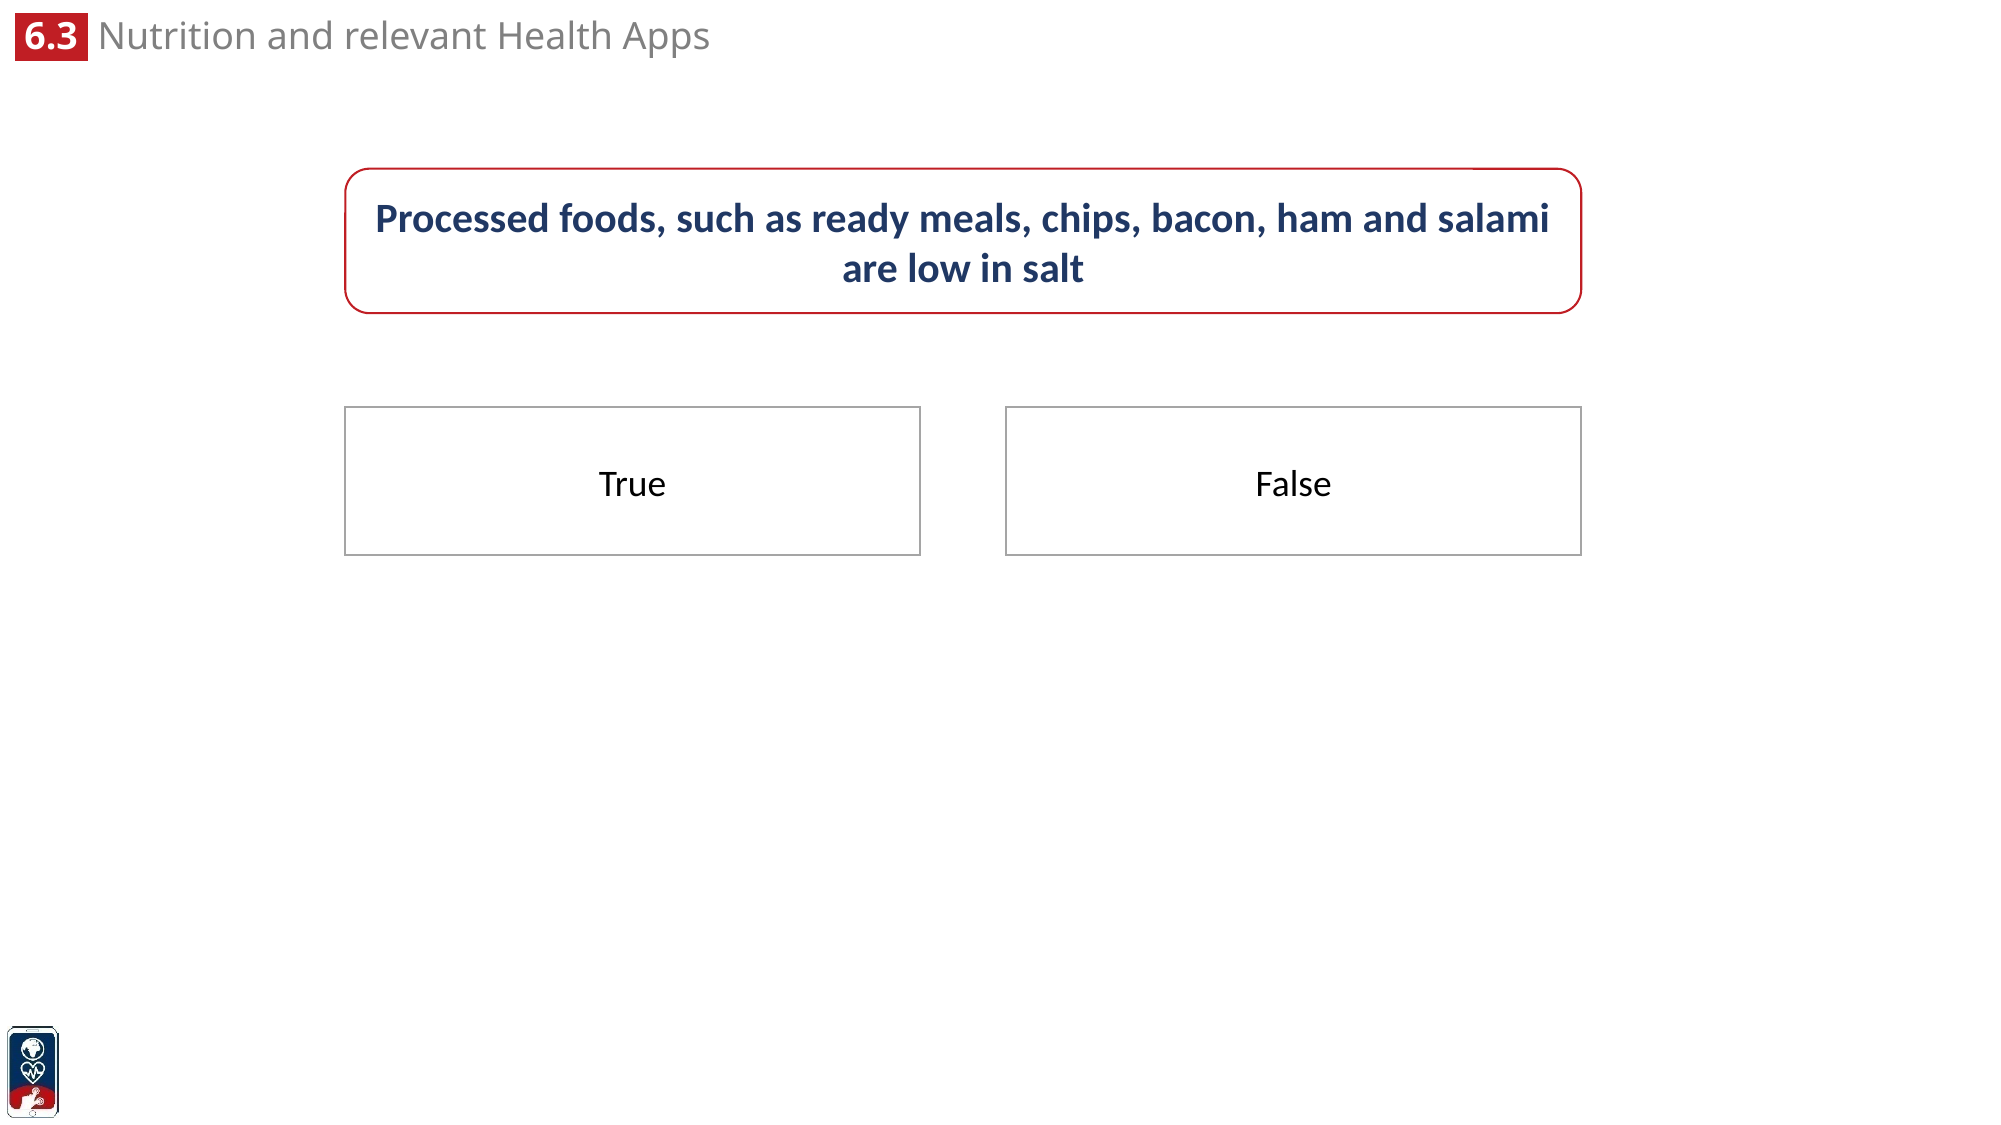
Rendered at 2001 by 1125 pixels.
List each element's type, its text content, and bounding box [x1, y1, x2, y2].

text_box True [344, 406, 921, 556]
text_box False [1005, 406, 1582, 556]
picture [7, 1026, 59, 1118]
text_box Processed foods, such as ready meals, chips, bacon, ham and salami are low in salt [344, 167, 1583, 315]
